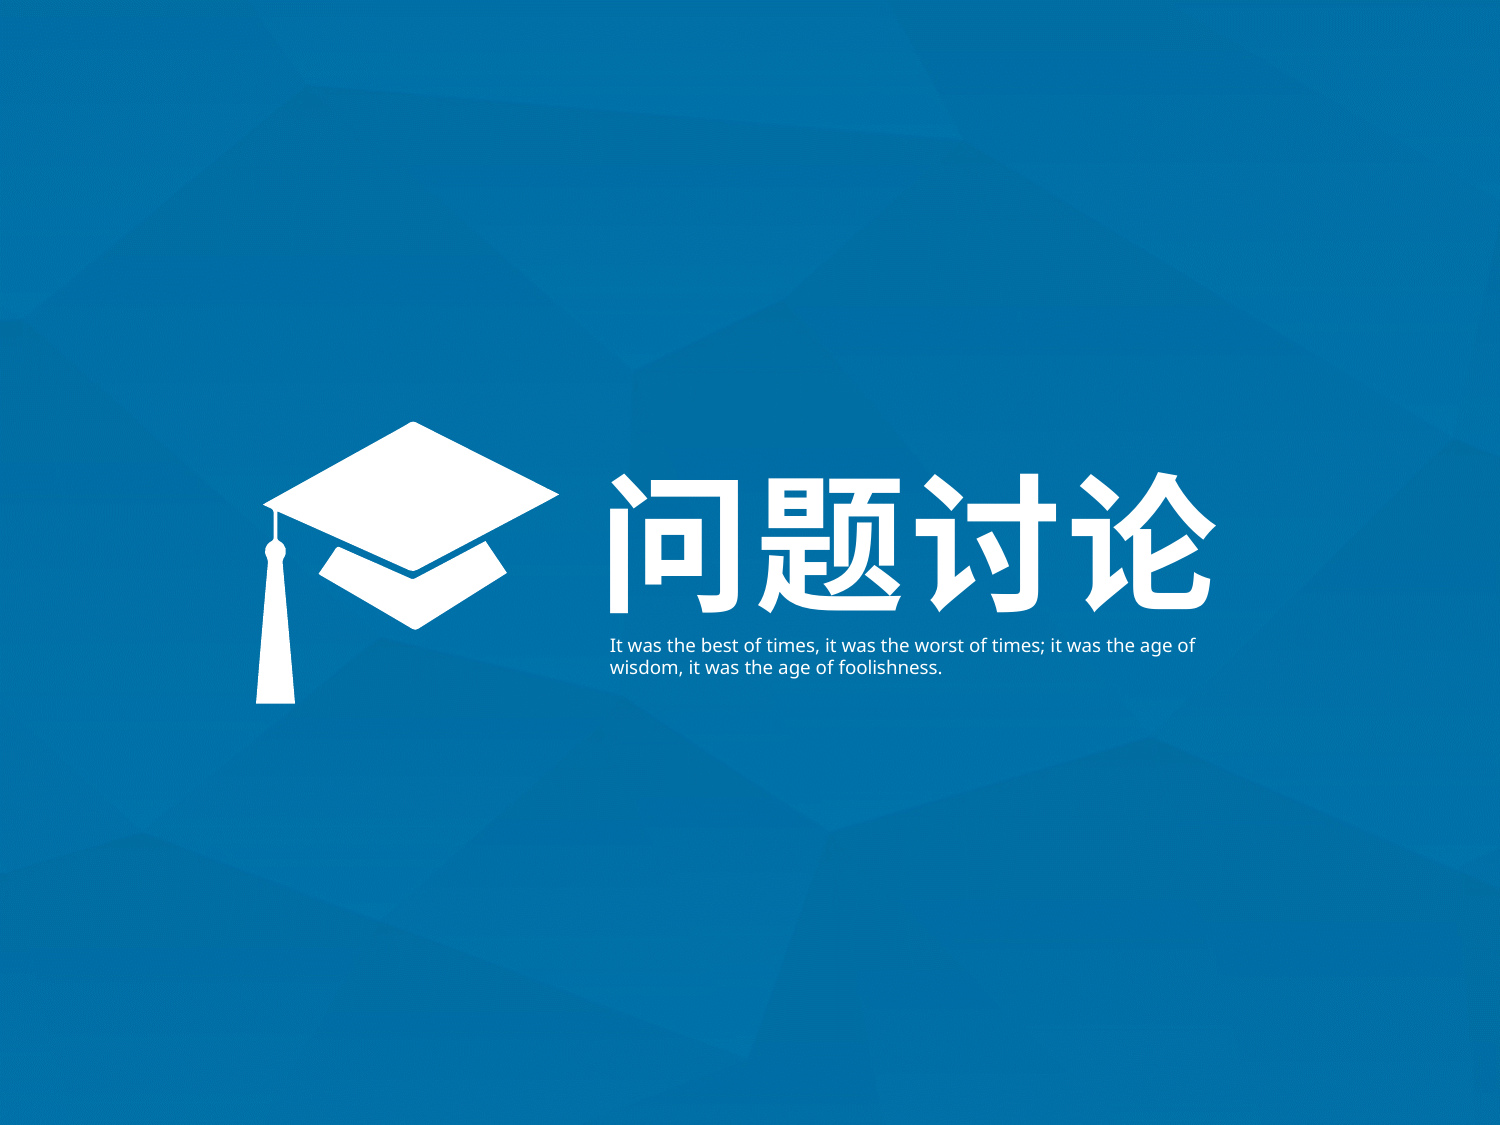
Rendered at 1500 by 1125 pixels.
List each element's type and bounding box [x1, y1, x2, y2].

text_box [255, 421, 1245, 704]
